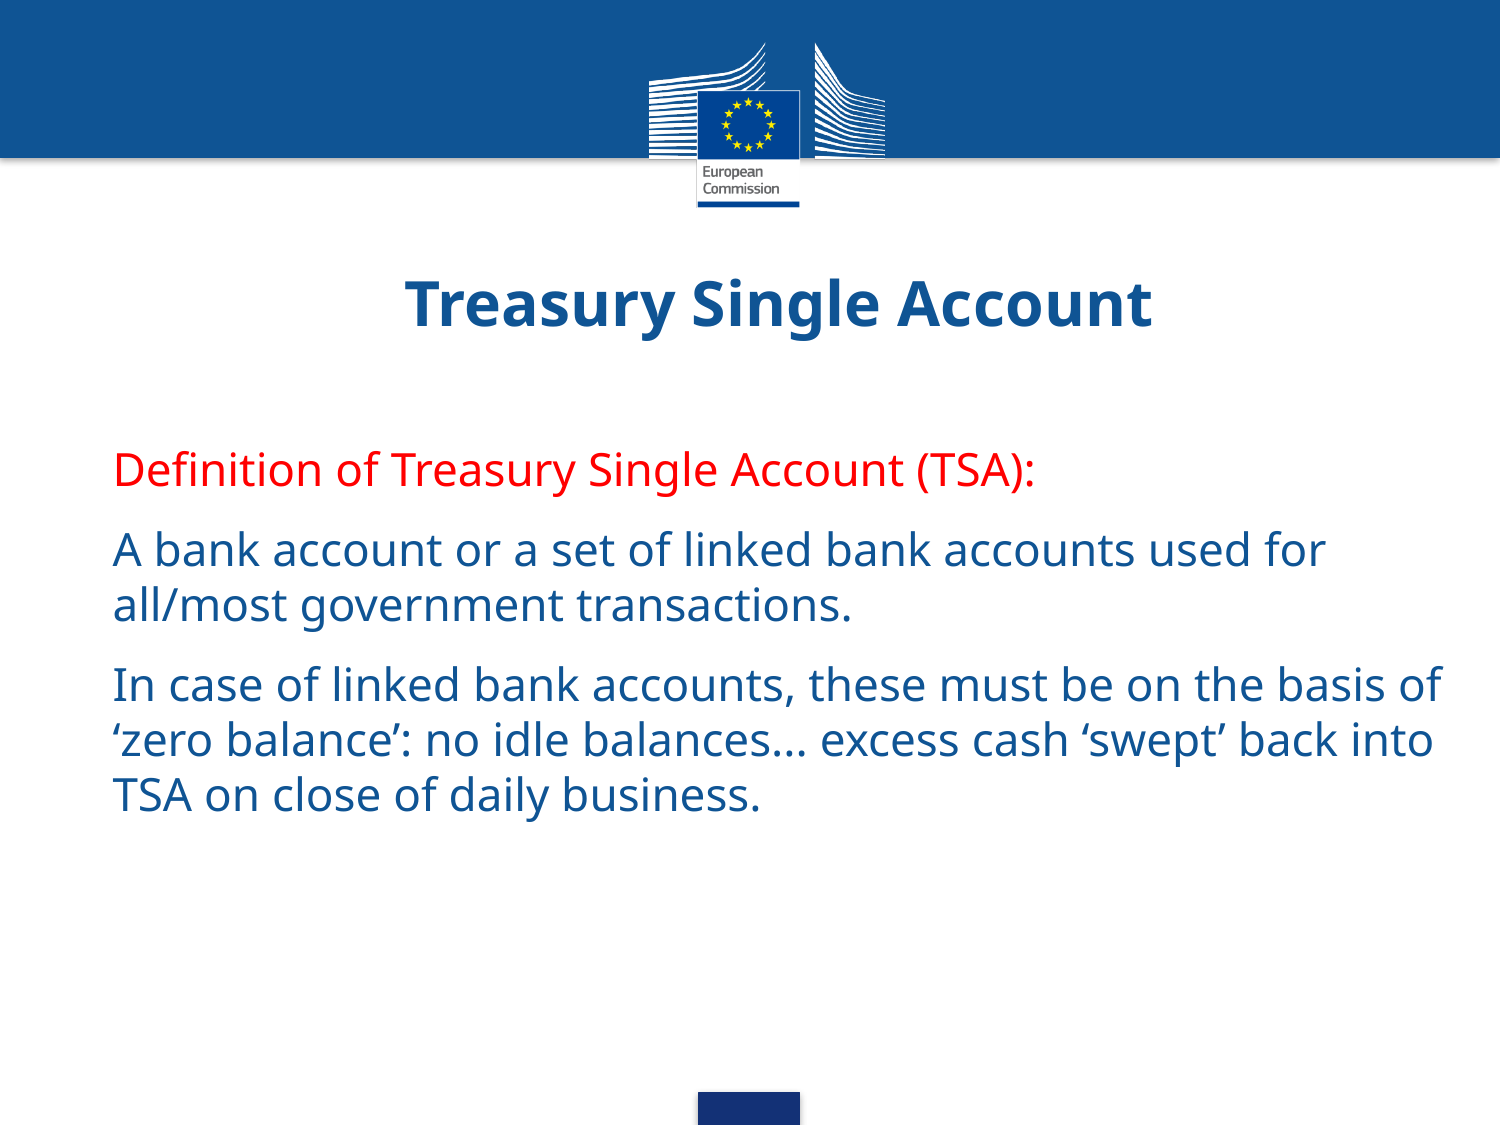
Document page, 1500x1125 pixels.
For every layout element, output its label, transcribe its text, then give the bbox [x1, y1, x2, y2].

title Treasury Single Account [0, 207, 1500, 396]
list Definition of Treasury Single Account (TSA): A bank account or a set of linked bank accounts used for all/most government transactions. In case of linked bank accounts, these must be on the basis of ‘zero balance’: no idle balances... excess cash ‘swept’ back into TSA on close of daily business. [40, 433, 1460, 942]
picture [649, 42, 885, 207]
